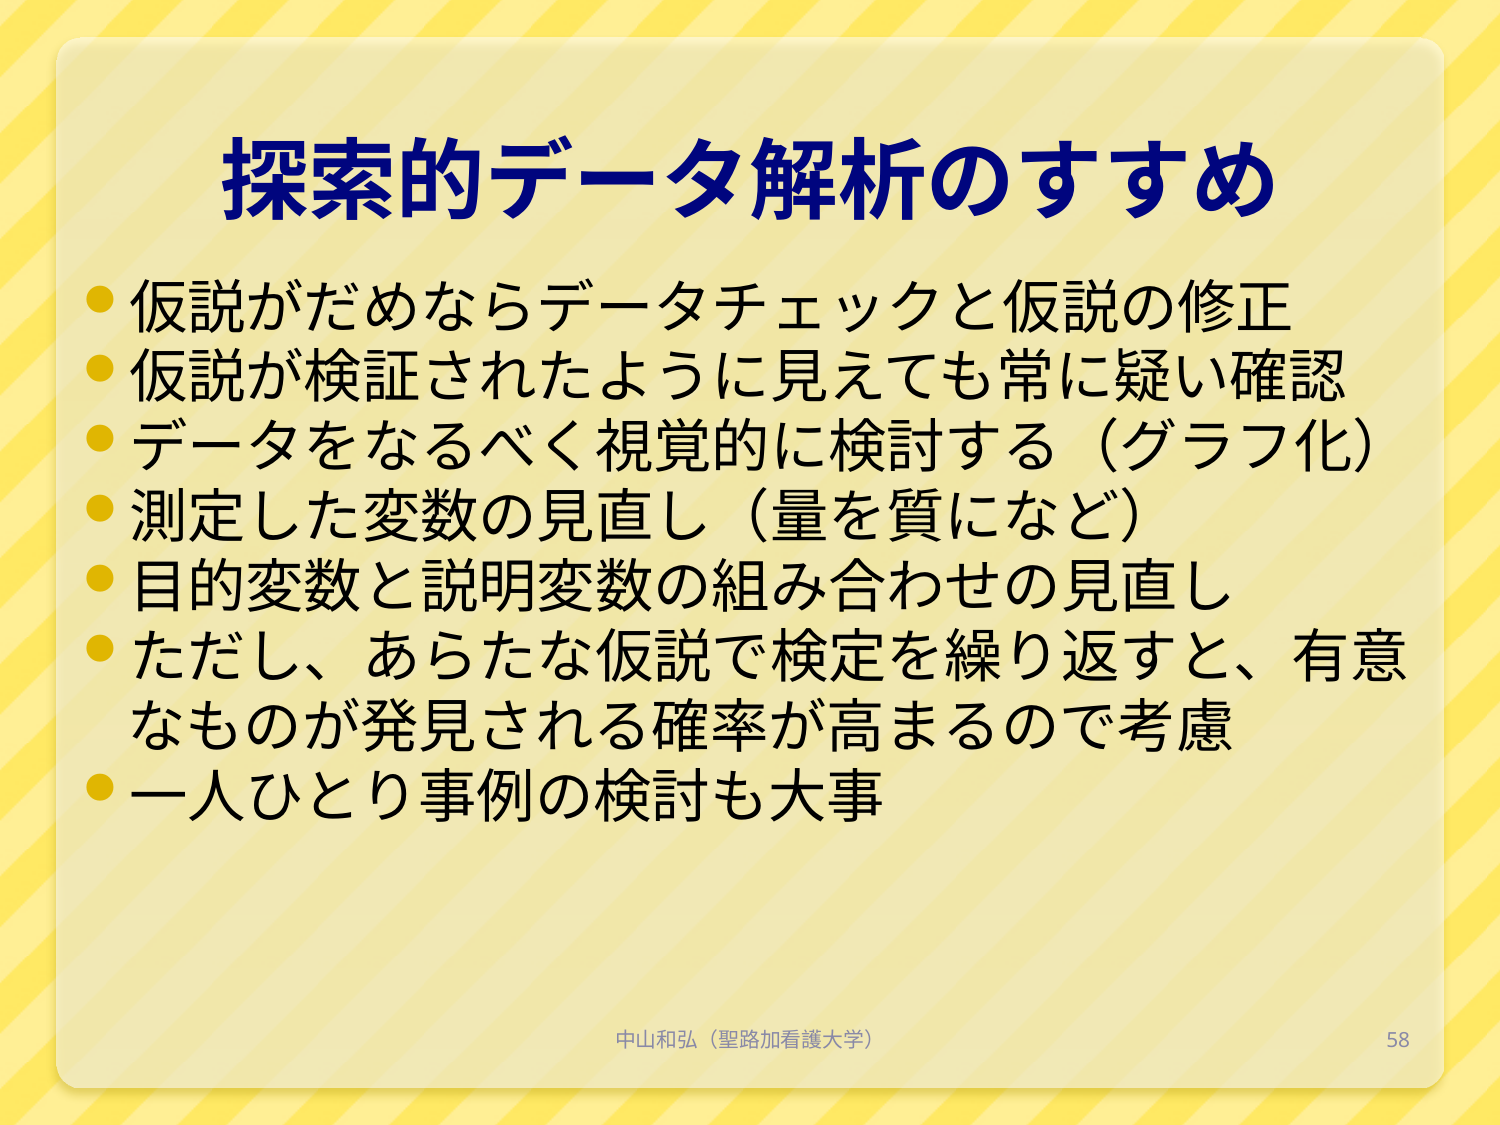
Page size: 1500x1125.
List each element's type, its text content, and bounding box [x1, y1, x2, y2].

list 仮説がだめならデータチェックと仮説の修正 仮説が検証されたように見えても常に疑い確認 データをなるべく視覚的に検討する（グラフ化） 測定した変数の見直し（量を質になど） 目的変数と説明変数の組み合わせの見直し ただし、あらたな仮説で検定を繰り返すと、有意なものが発見される確率が高まるので考慮 一人ひとり事例の検討も大事 [75, 262, 1425, 1005]
title 探索的データ解析のすすめ [75, 50, 1425, 238]
footer 中山和弘（聖路加看護大学） [512, 1019, 988, 1080]
text_box ｒ2 [0, 0, 1500, 1125]
slide_number 58 [1074, 1019, 1425, 1080]
